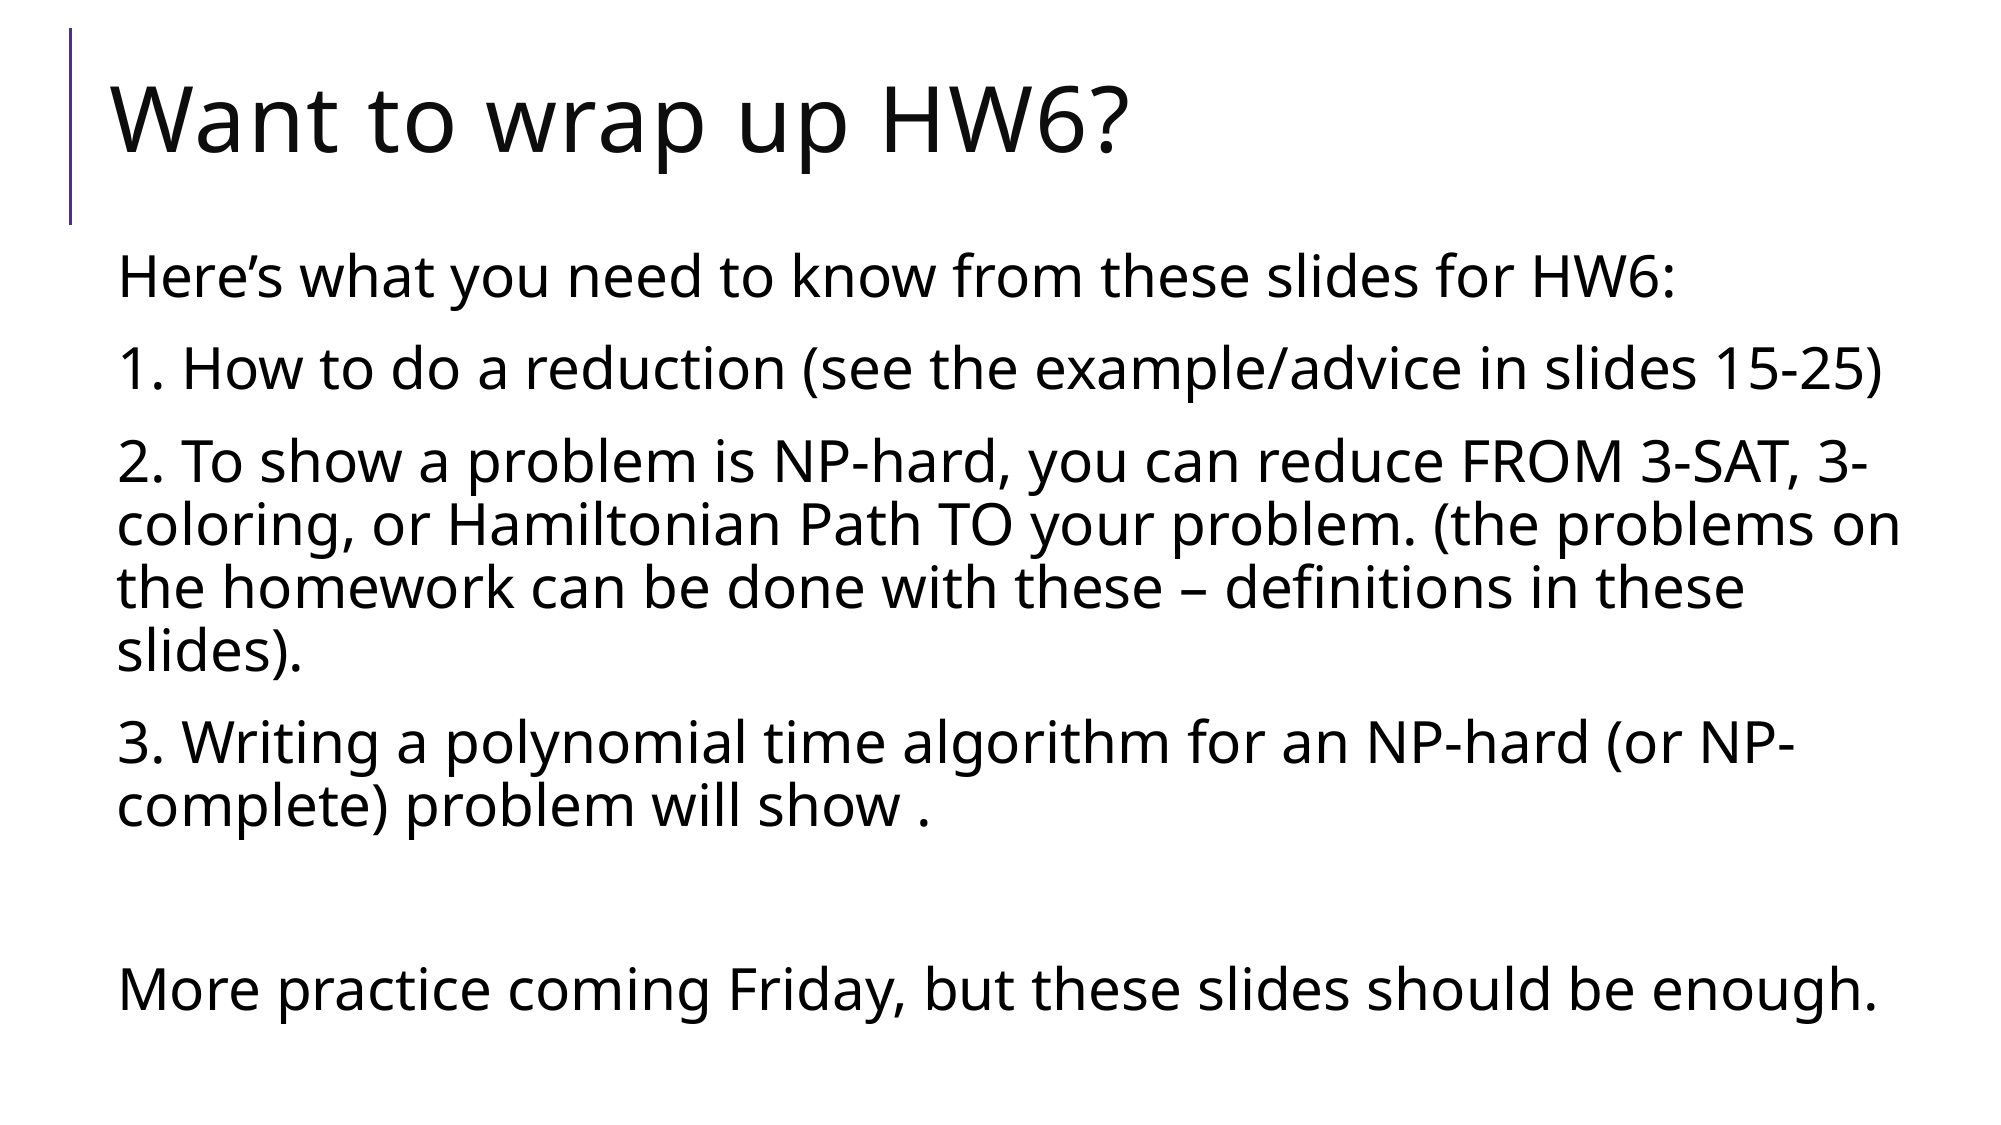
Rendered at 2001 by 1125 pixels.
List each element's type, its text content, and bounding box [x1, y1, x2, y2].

title Want to wrap up HW6? [94, 43, 1930, 210]
